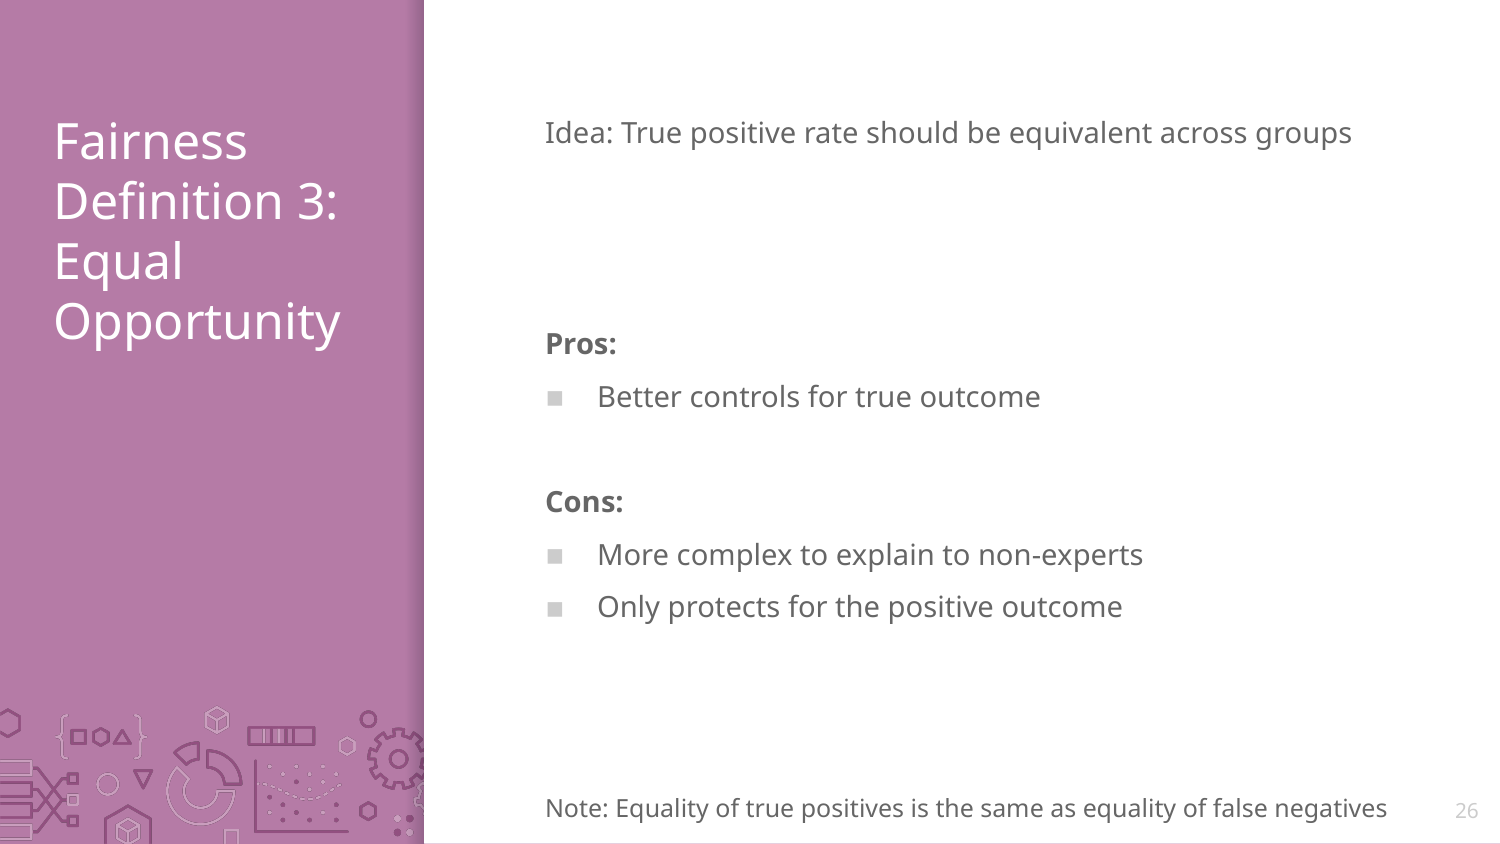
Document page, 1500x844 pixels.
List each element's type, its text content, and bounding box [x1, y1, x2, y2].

slide_number 26 [1403, 779, 1494, 844]
title Fairness Definition 3: Equal Opportunity [38, 94, 375, 748]
picture [0, 701, 424, 844]
